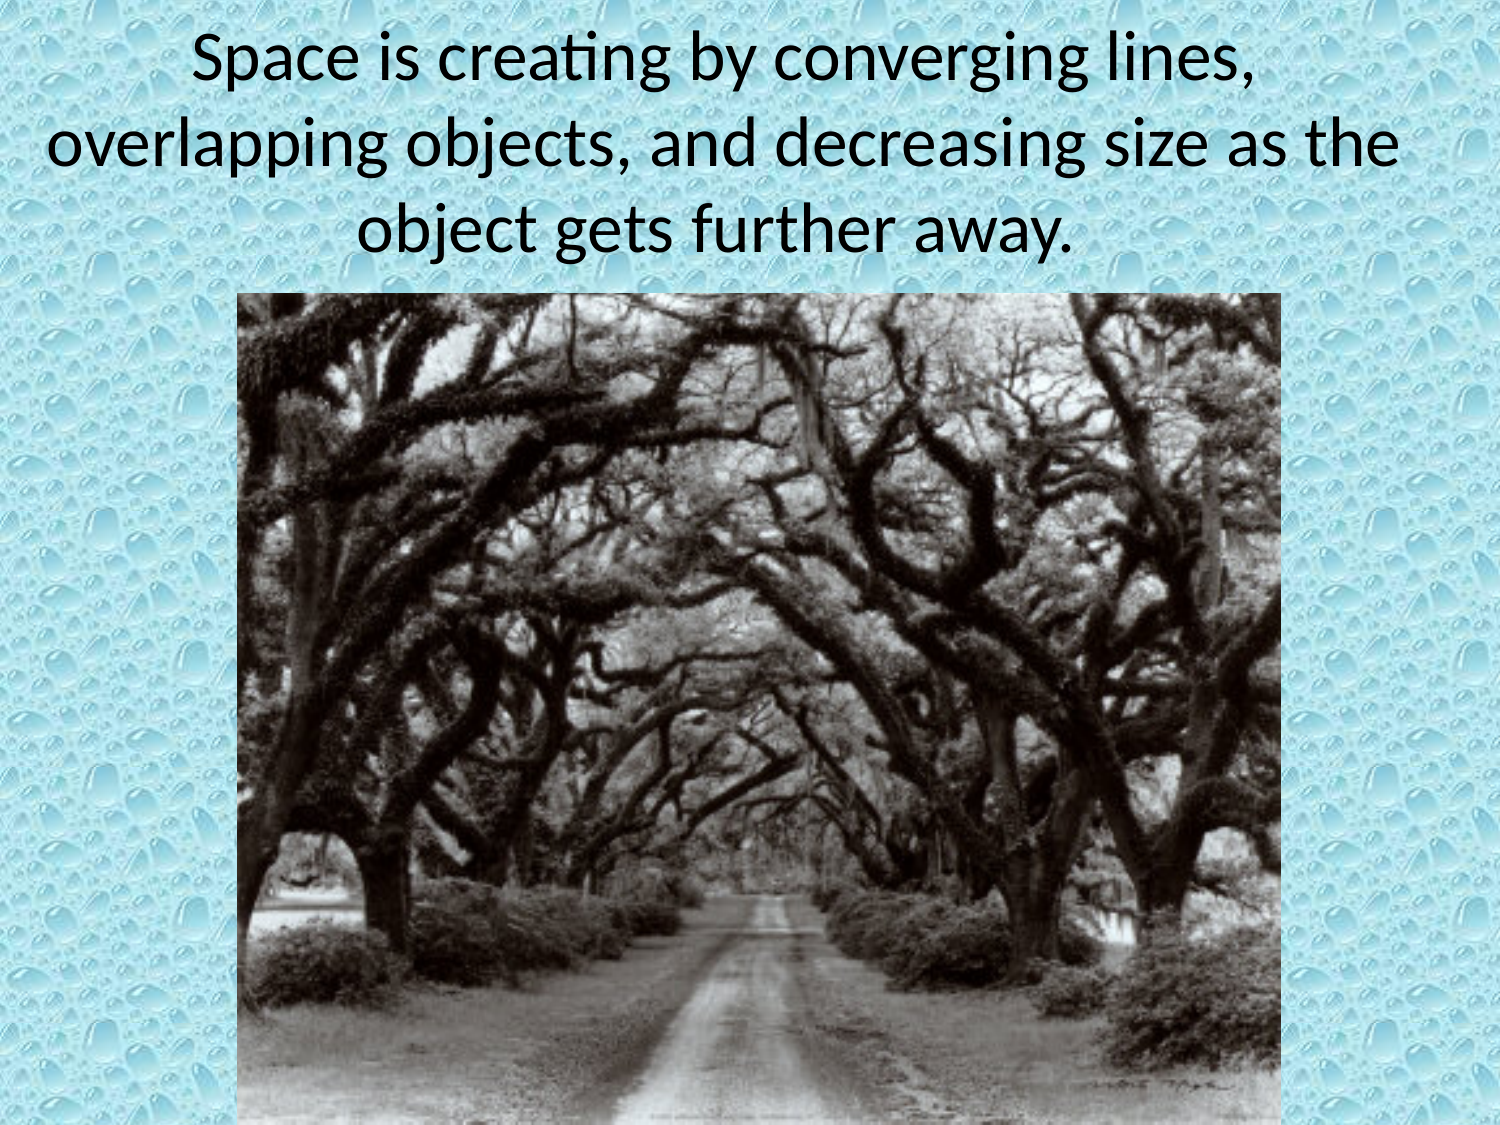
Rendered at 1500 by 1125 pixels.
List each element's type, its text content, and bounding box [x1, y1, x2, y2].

title Space is creating by converging lines, overlapping objects, and decreasing size as the object gets further away. [0, 0, 1450, 275]
picture [0, 0, 1500, 1125]
